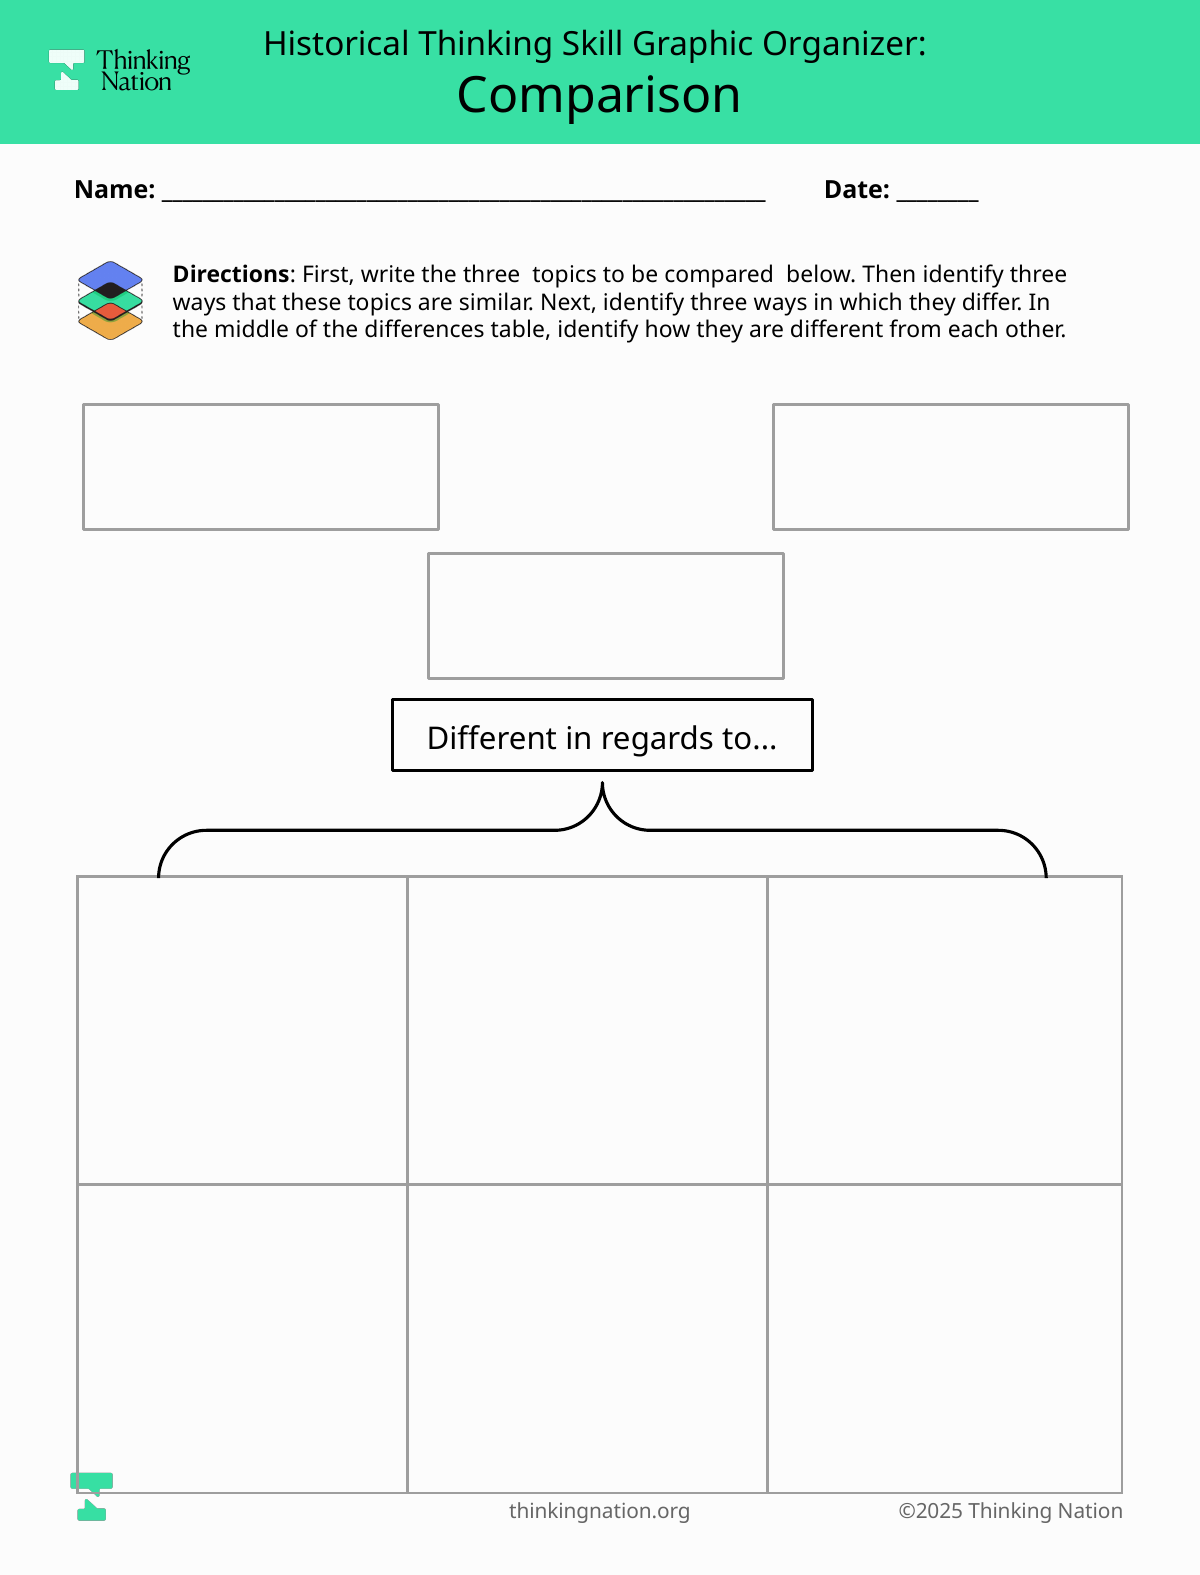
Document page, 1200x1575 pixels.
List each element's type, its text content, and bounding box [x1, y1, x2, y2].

text_box Historical Thinking Skill Graphic Organizer: Comparison [0, 0, 1200, 144]
picture [33, 35, 195, 104]
table_header [769, 878, 1121, 1183]
table_cell [79, 1186, 406, 1492]
table_cell [409, 1186, 766, 1492]
text_box Name: ___________________________________________________________ Date: ________ [58, 159, 1154, 219]
text_box [158, 782, 1047, 879]
text_box Different in regards to... [392, 699, 813, 771]
table_cell [769, 1186, 1121, 1492]
text_box [428, 553, 784, 679]
table_header [79, 878, 406, 1183]
text_box Directions: First, write the three topics to be compared below. Then identify three ways that these topics are similar. Next, identify three ways in which they differ. In the middle of the differences table, identify how they are different from each other. [165, 248, 1096, 354]
text_box ©2025 Thinking Nation [854, 1483, 1139, 1532]
picture [58, 1463, 125, 1530]
table_header [409, 879, 766, 1183]
text_box [773, 404, 1129, 530]
text_box [83, 404, 439, 530]
text_box thinkingnation.org [457, 1494, 742, 1532]
picture [58, 248, 164, 353]
